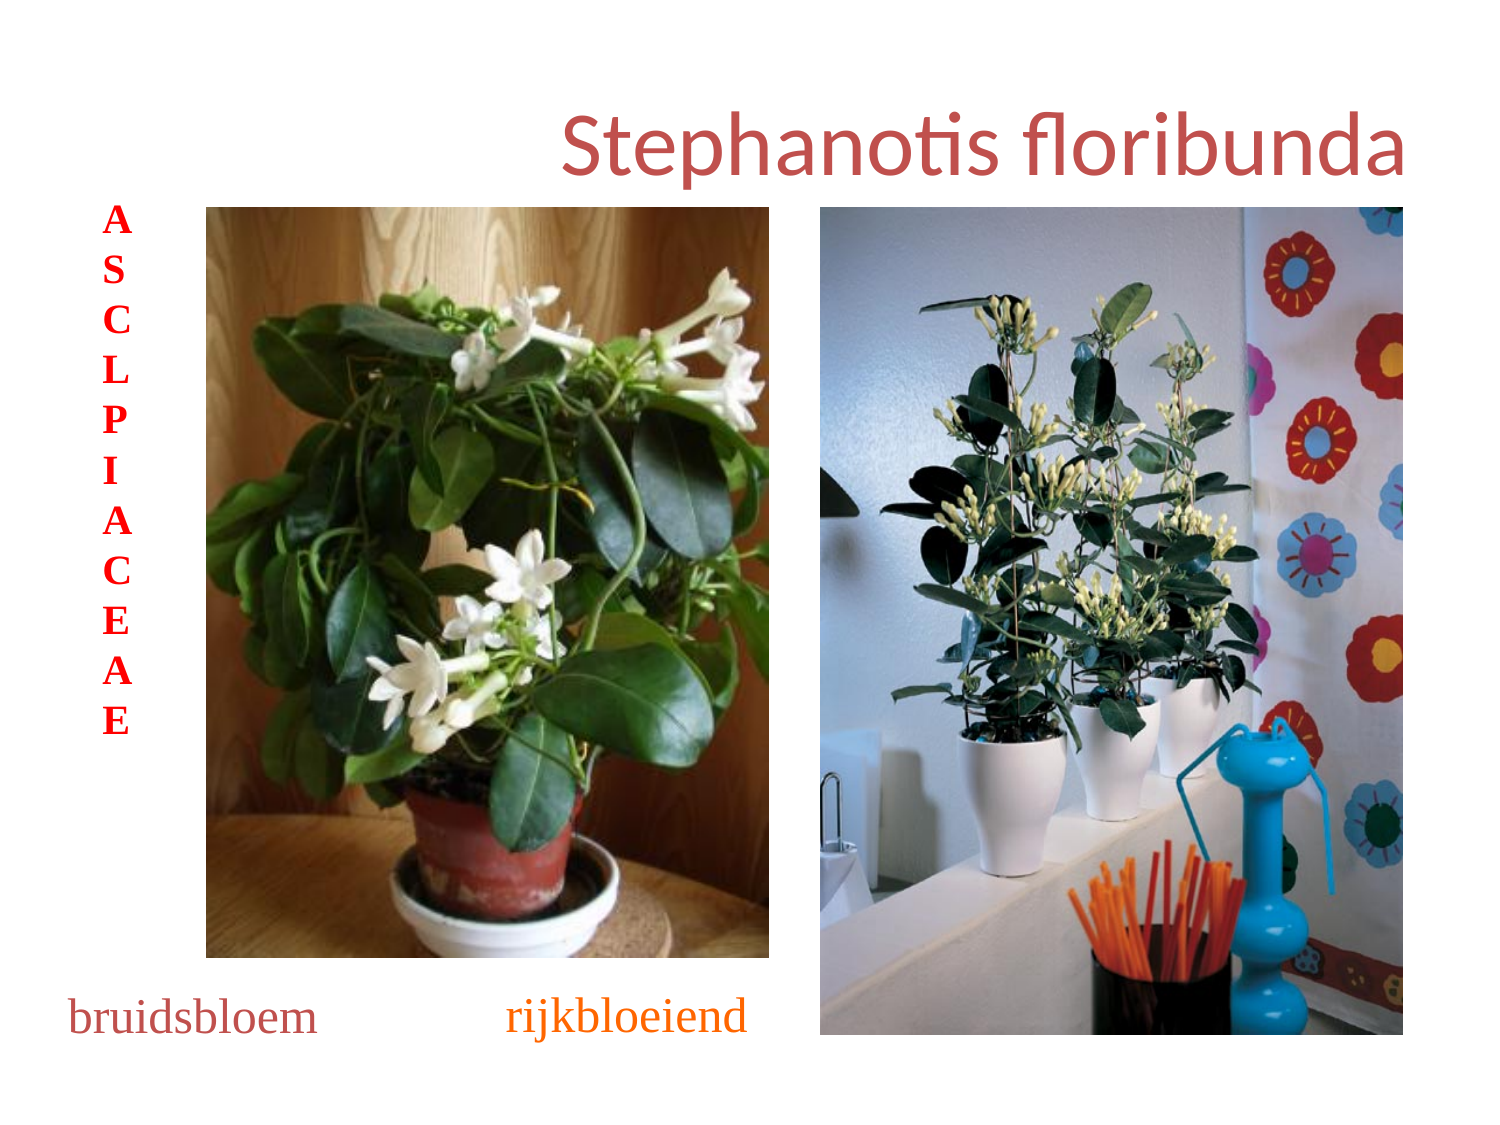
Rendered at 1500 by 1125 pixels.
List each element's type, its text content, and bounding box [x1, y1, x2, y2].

title Stephanotis floribunda [75, 45, 1425, 233]
picture [206, 207, 770, 959]
text_box bruidsbloem [53, 976, 1116, 1051]
text_box rijkbloeiend [50, 974, 763, 1050]
text_box ASCLPIACEAE [87, 184, 150, 750]
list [820, 207, 1403, 1036]
